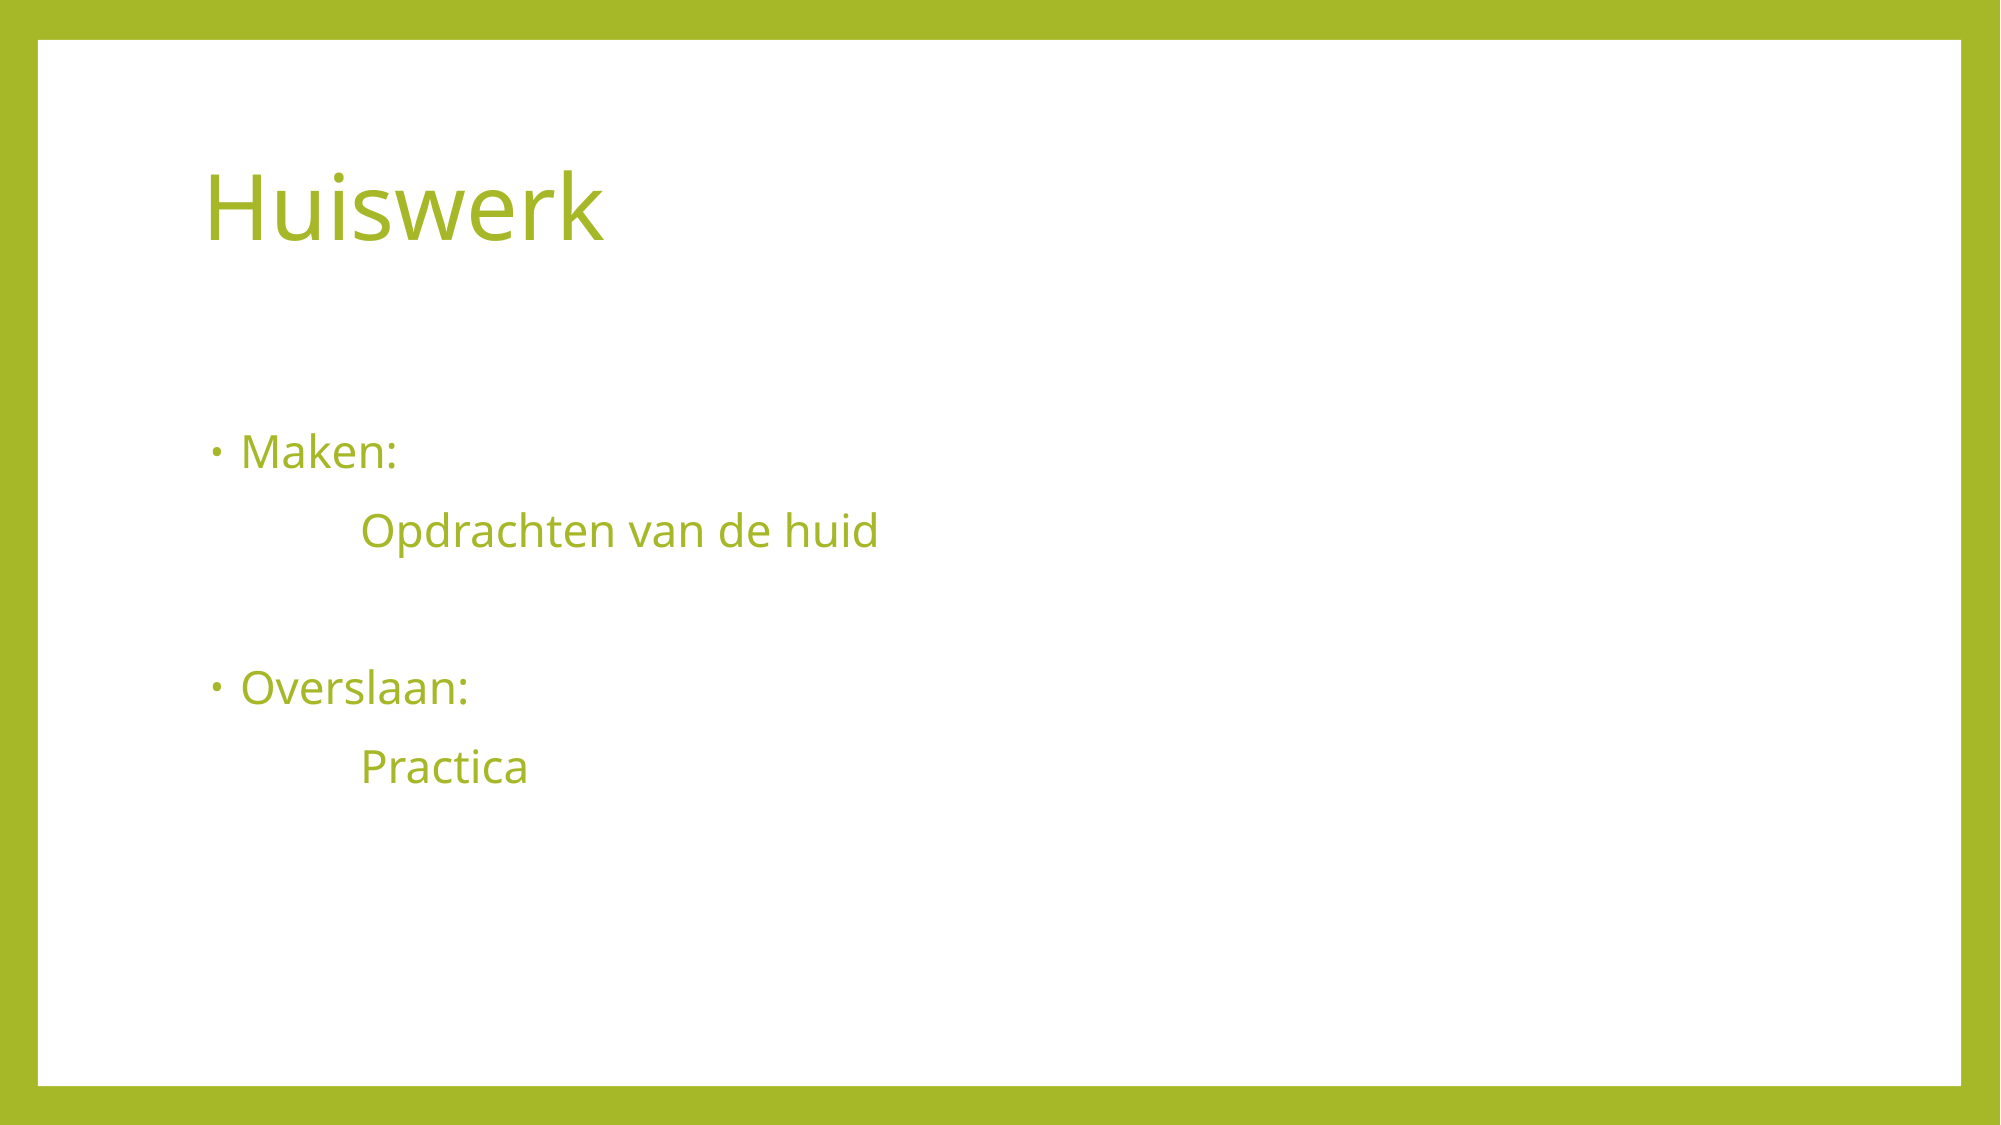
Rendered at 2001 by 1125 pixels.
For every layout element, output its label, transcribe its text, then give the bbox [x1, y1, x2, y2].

list Maken: Opdrachten van de huid Overslaan: Practica [187, 337, 1808, 1000]
title Huiswerk [187, 99, 1808, 323]
